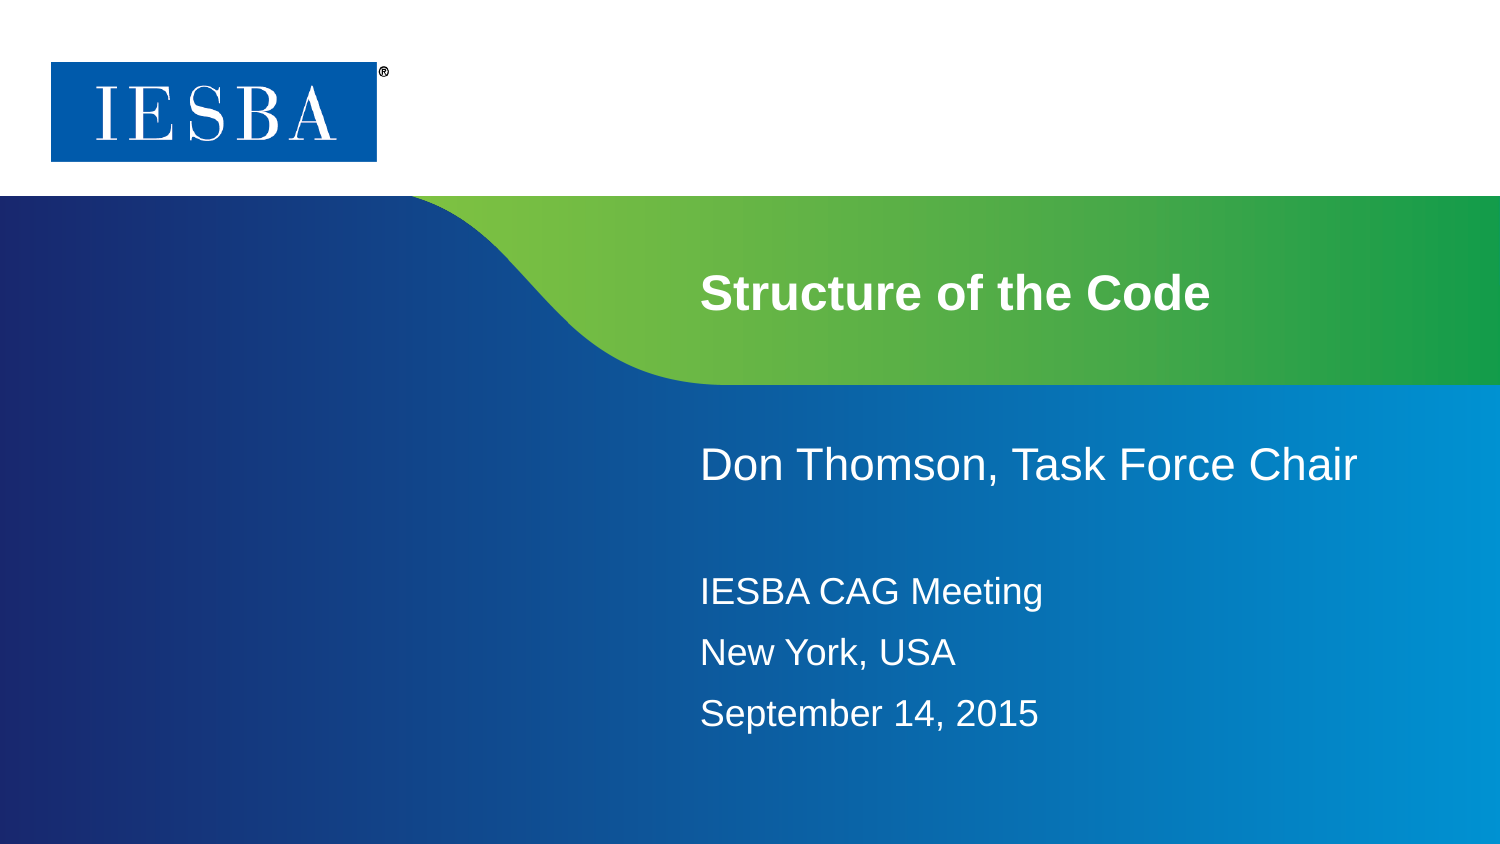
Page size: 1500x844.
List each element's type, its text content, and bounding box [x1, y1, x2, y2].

title Structure of the Code [699, 229, 1463, 352]
subtitle Don Thomson, Task Force Chair IESBA CAG Meeting New York, USA September 14, 2015 [699, 434, 1488, 785]
picture [51, 62, 389, 162]
picture [412, 196, 1500, 385]
